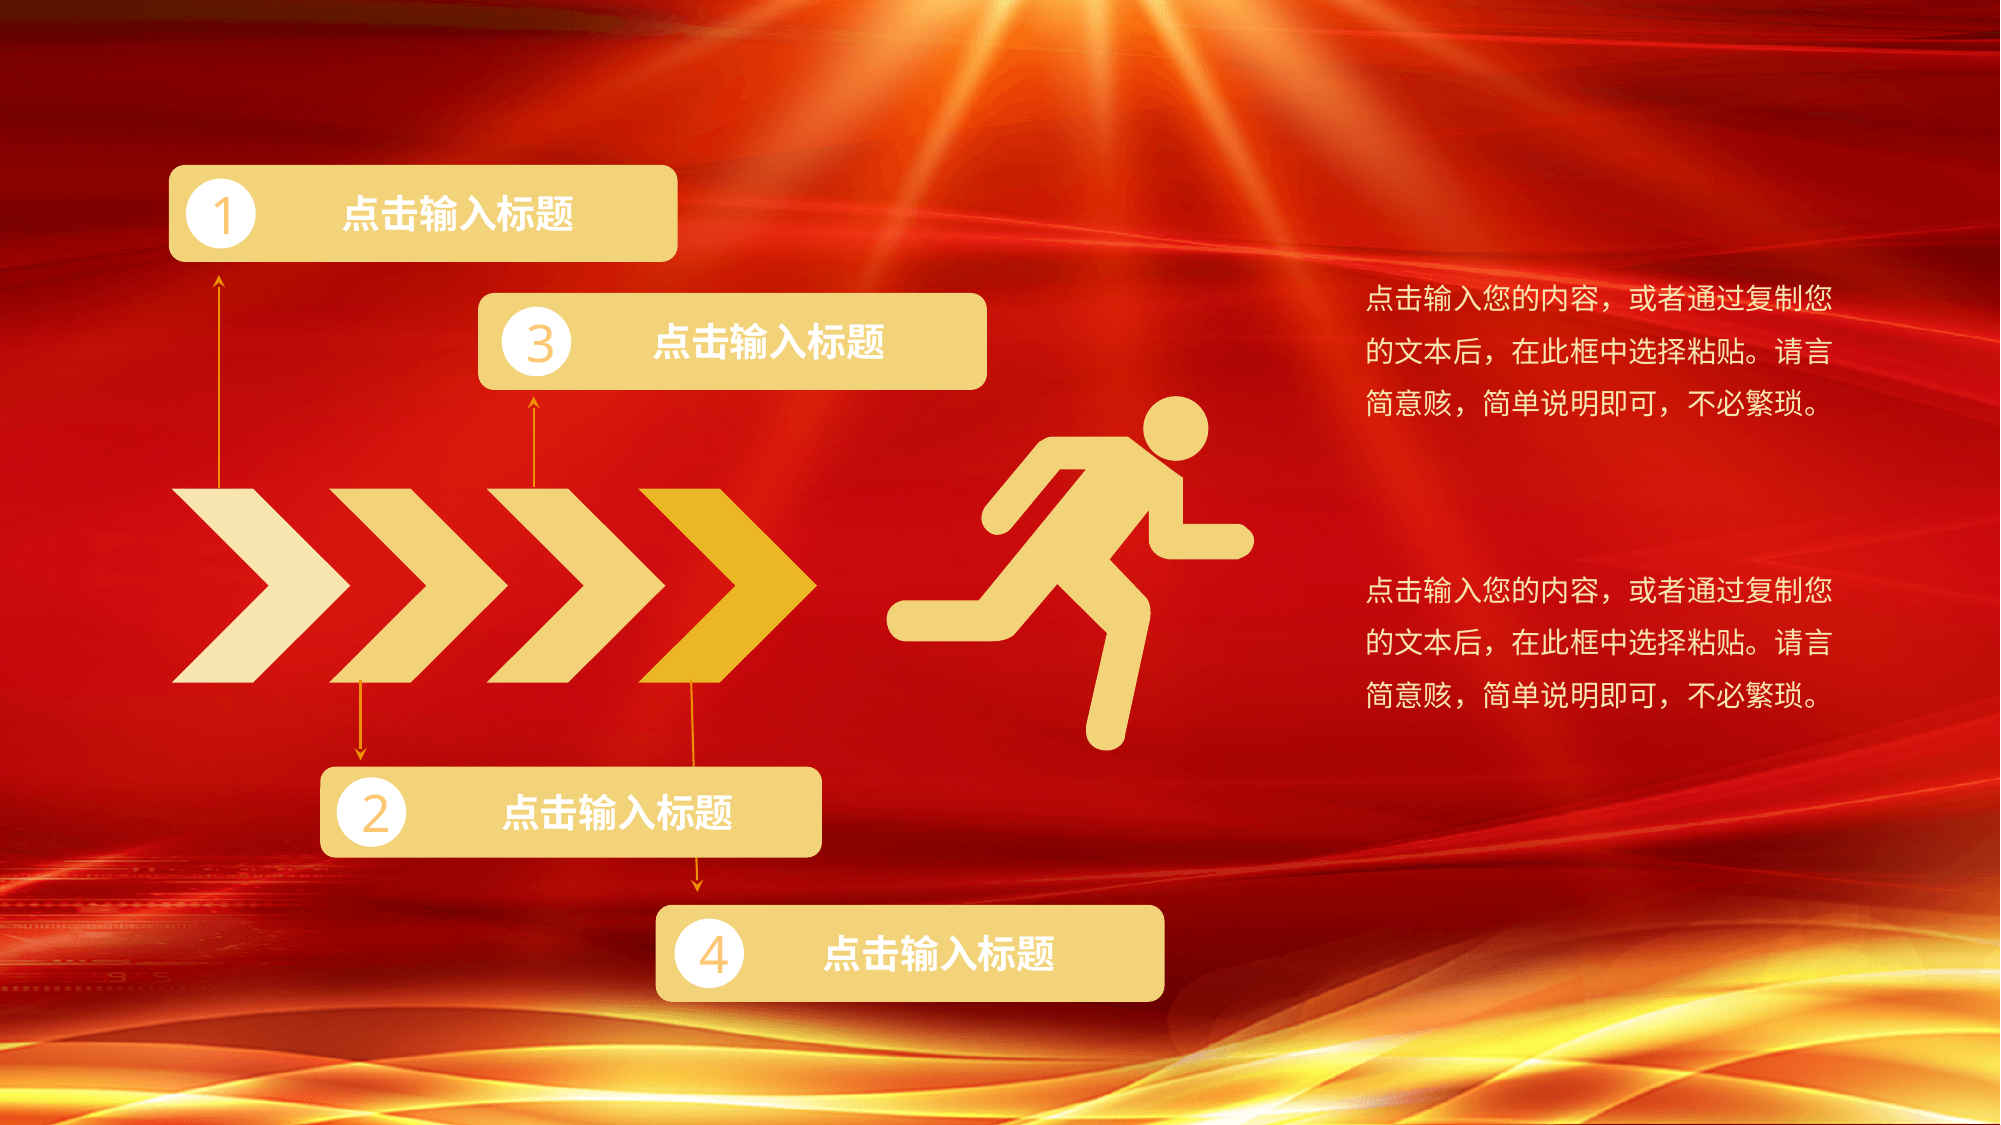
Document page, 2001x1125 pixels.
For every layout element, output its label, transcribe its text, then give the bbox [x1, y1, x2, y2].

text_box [478, 292, 987, 390]
text_box 点击输入您的内容，或者通过复制您的文本后，在此框中选择粘贴。请言简意赅，简单说明即可，不必繁琐。 [1335, 539, 1887, 727]
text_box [884, 396, 1257, 751]
text_box [169, 487, 352, 684]
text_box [320, 766, 822, 858]
text_box [483, 487, 667, 684]
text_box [691, 679, 698, 766]
picture [0, 0, 2000, 1125]
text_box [168, 164, 678, 262]
text_box [326, 487, 510, 684]
text_box [635, 487, 819, 684]
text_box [655, 904, 1165, 1002]
text_box 点击输入您的内容，或者通过复制您的文本后，在此框中选择粘贴。请言简意赅，简单说明即可，不必繁琐。 [1335, 248, 1887, 436]
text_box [691, 858, 698, 893]
